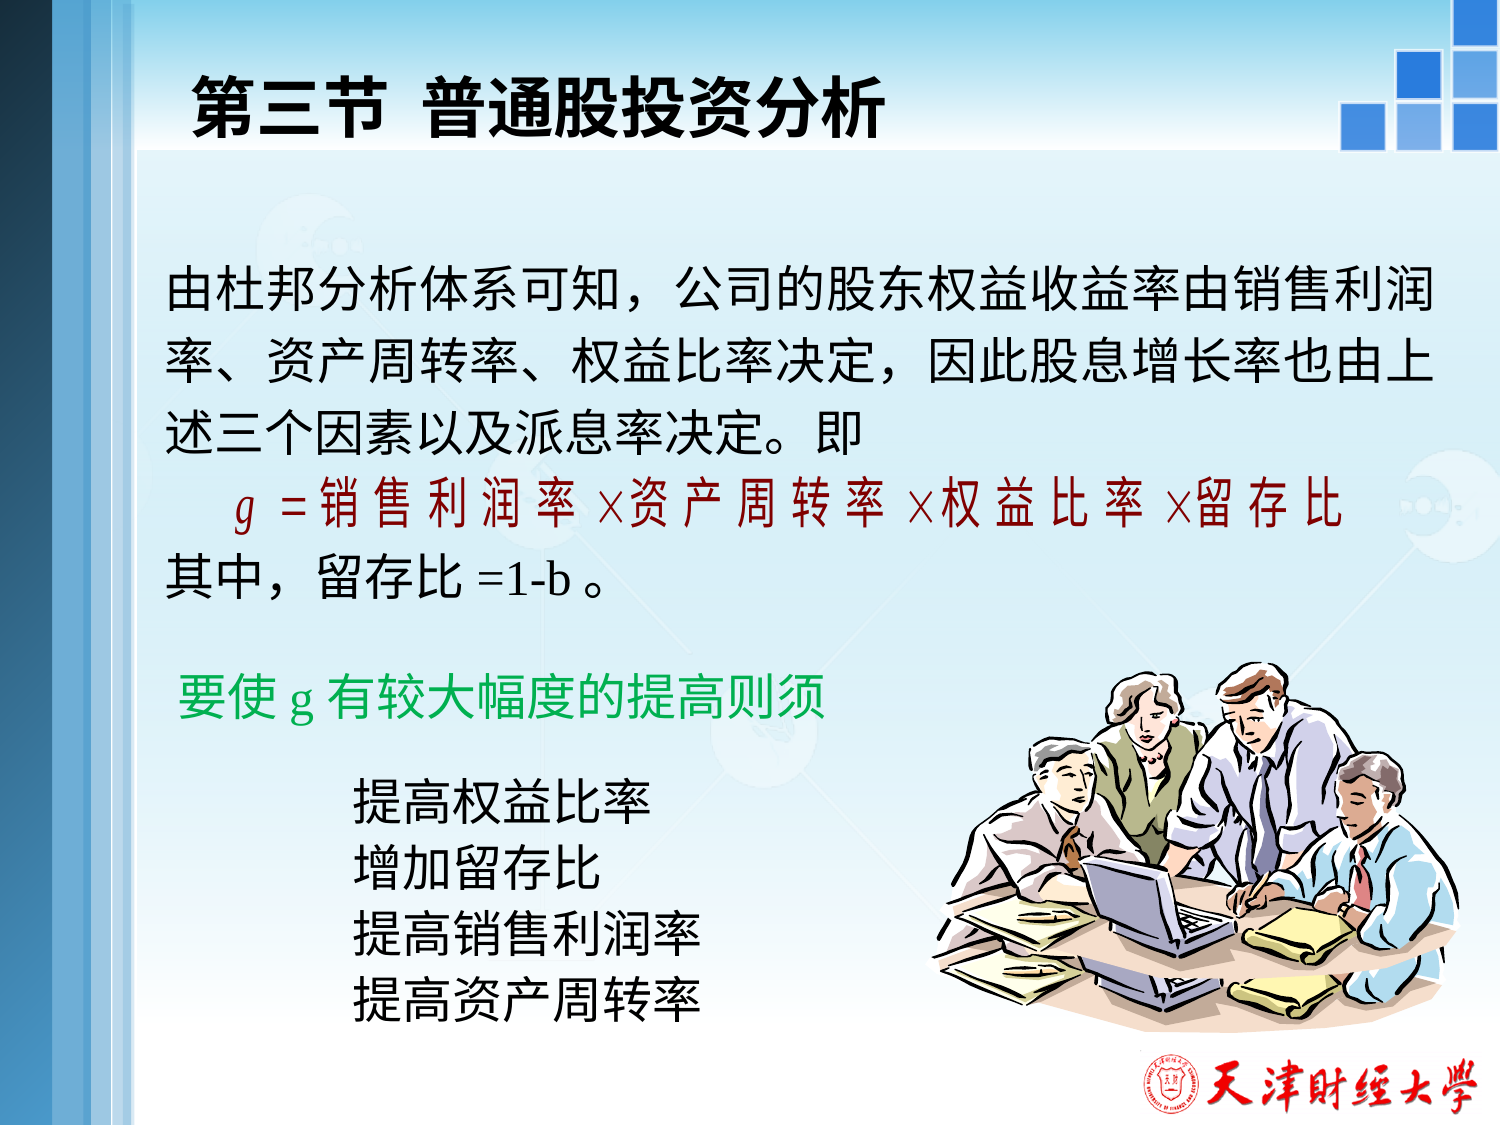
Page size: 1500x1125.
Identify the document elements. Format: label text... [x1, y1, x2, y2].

title 第三节 普通股投资分析 [174, 75, 1175, 138]
text_box 提高权益比率 增加留存比 提高销售利润率 提高资产周转率 [337, 757, 919, 1037]
picture [1131, 1049, 1500, 1119]
text_box 要使g有较大幅度的提高则须 [162, 658, 936, 734]
text_box 由杜邦分析体系可知，公司的股东权益收益率由销售利润率、资产周转率、权益比率决定，因此股息增长率也由上述三个因素以及派息率决定。即 其中，留存比=1-b。 [150, 238, 1450, 613]
picture [132, 150, 1500, 1037]
